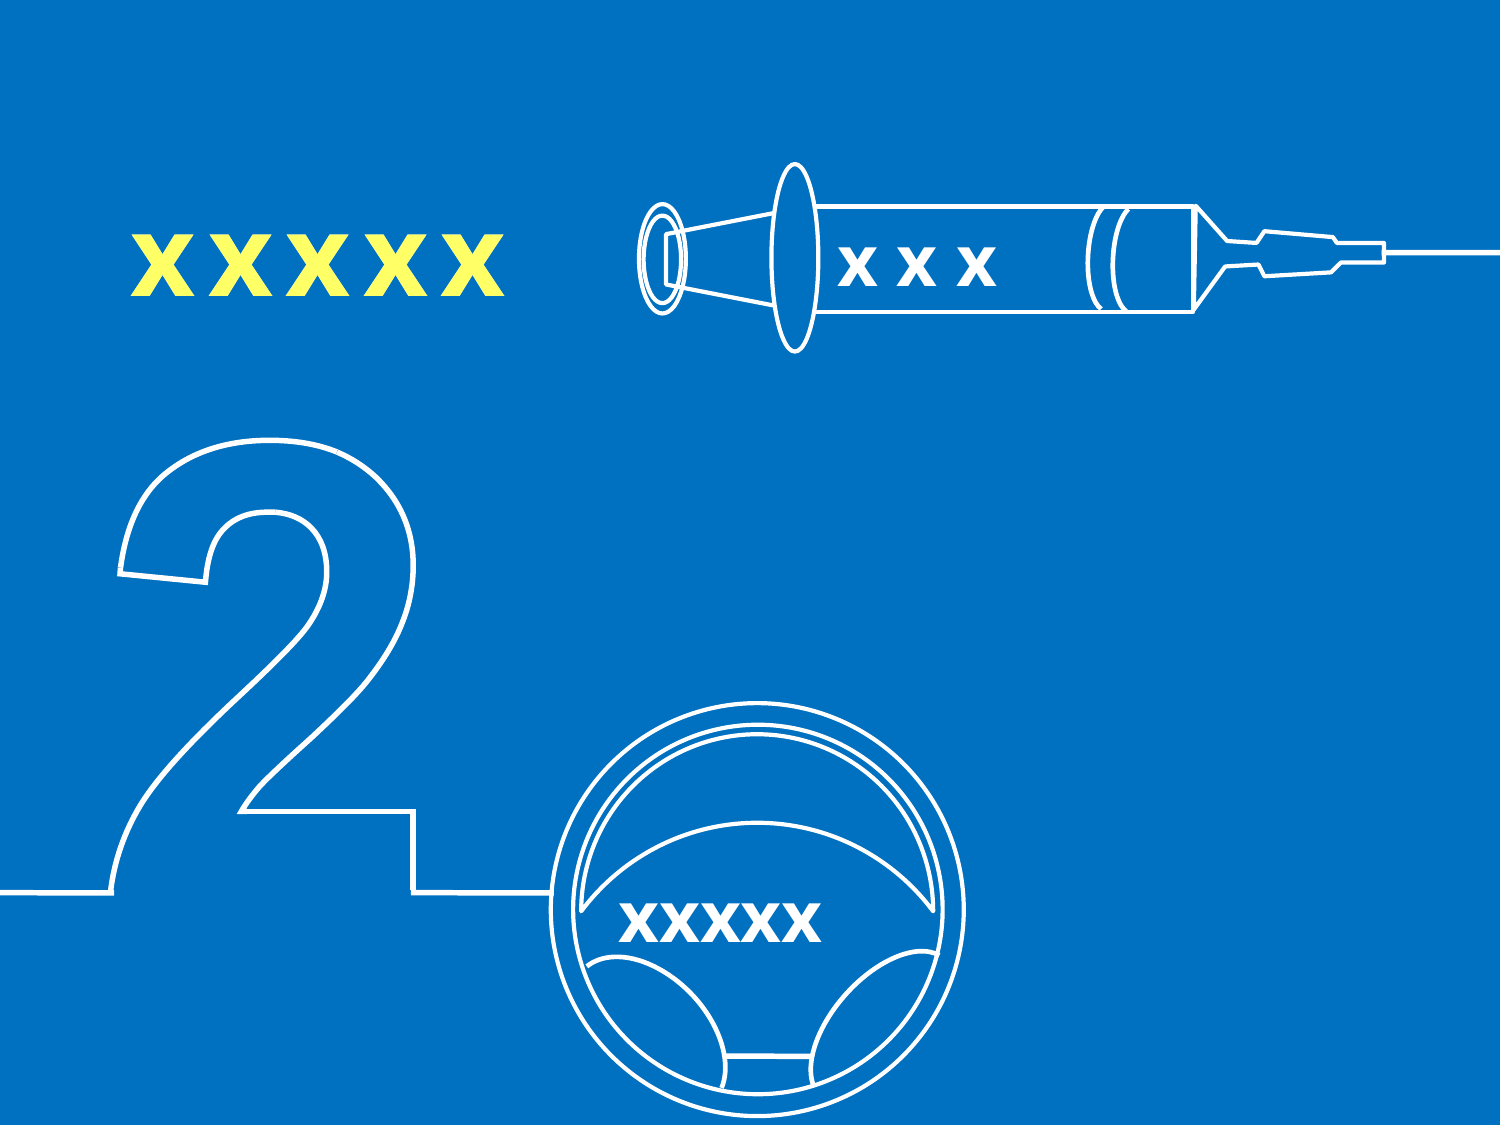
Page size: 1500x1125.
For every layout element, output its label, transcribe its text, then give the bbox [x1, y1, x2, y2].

text_box [810, 964, 933, 1086]
text_box [248, 811, 414, 891]
text_box [1112, 208, 1134, 312]
text_box [586, 957, 727, 1089]
text_box [816, 204, 1195, 314]
text_box [241, 452, 414, 812]
text_box xxxxx [116, 176, 521, 327]
text_box [120, 512, 275, 583]
text_box [641, 213, 679, 306]
text_box xxx [822, 208, 1013, 308]
text_box [1087, 206, 1109, 310]
text_box [571, 722, 945, 1097]
text_box [548, 701, 966, 1119]
text_box [769, 162, 821, 354]
text_box [636, 202, 684, 316]
text_box [663, 211, 772, 308]
text_box xxxxx [603, 863, 939, 964]
text_box [110, 512, 327, 891]
text_box [1191, 203, 1387, 312]
text_box [120, 440, 337, 567]
